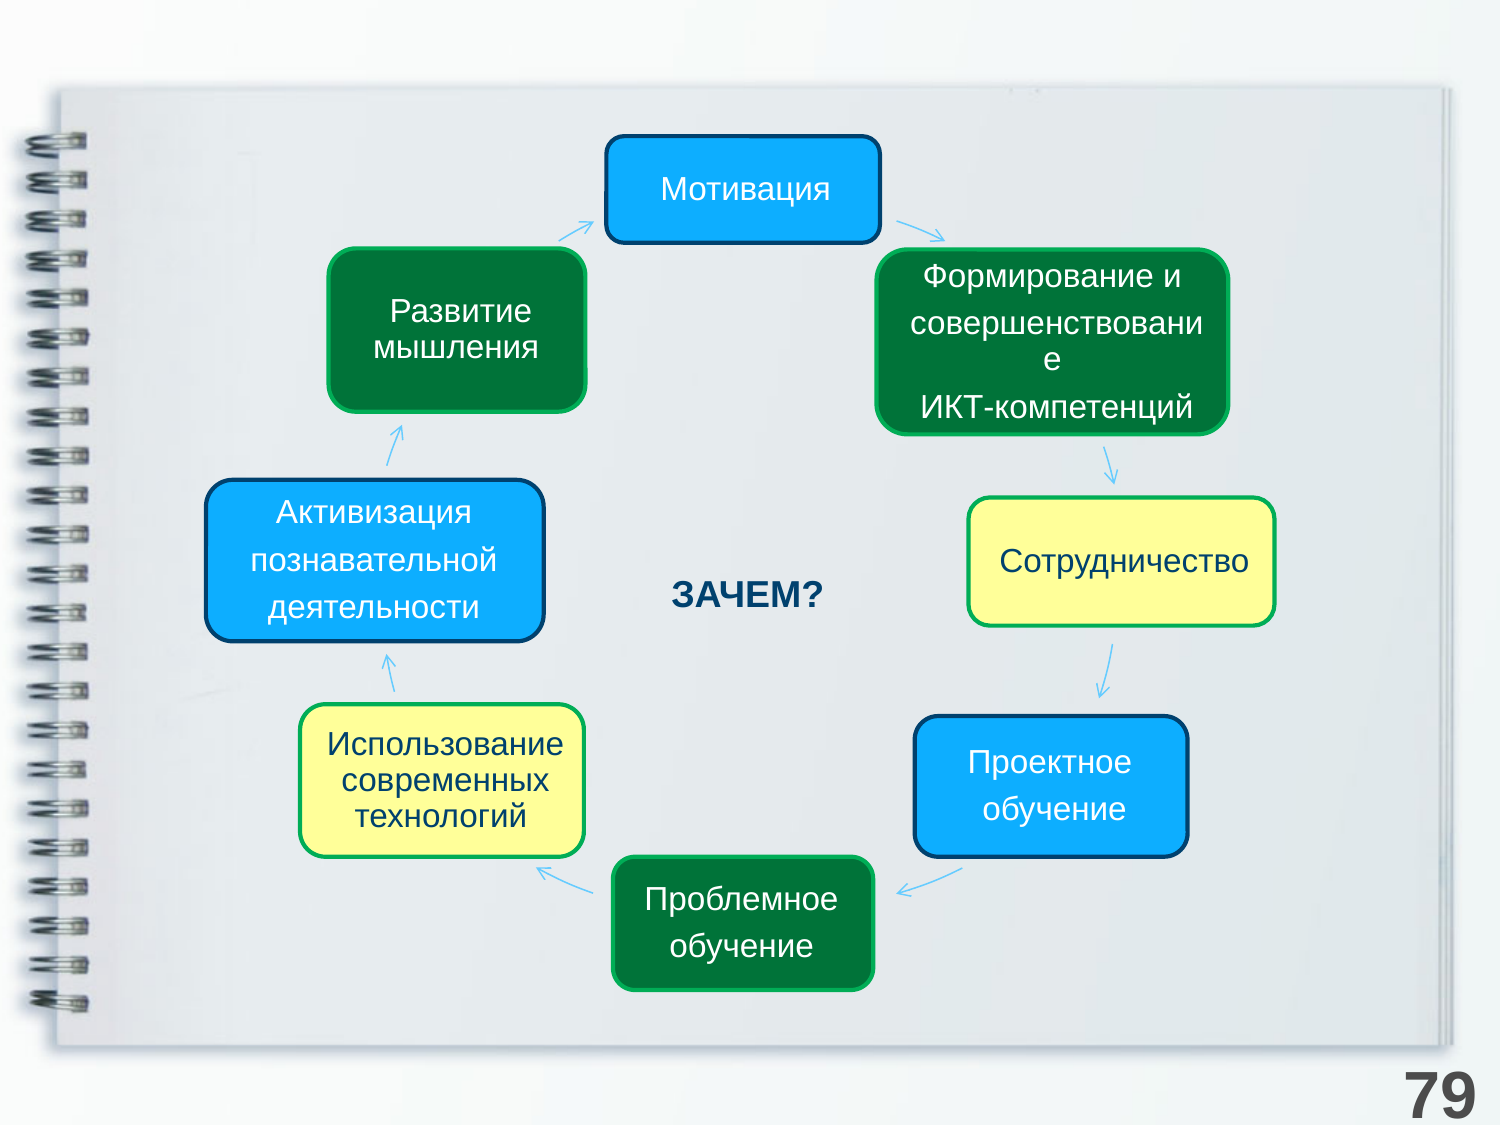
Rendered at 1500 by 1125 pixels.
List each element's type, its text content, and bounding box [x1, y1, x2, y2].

slide_number 79 [1375, 1043, 1493, 1123]
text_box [153, 142, 1318, 984]
picture [0, 0, 1500, 1125]
